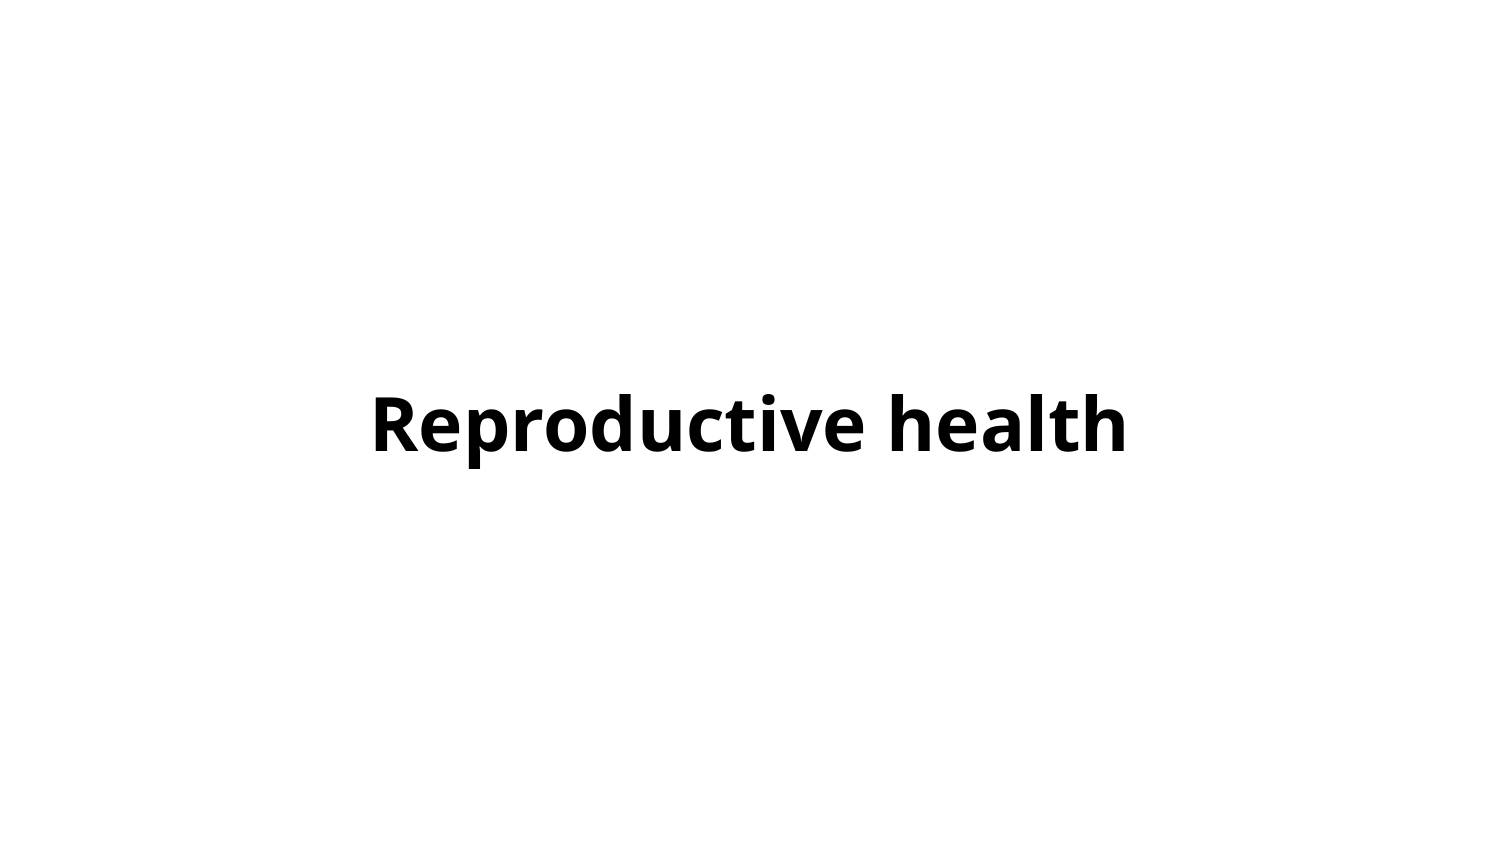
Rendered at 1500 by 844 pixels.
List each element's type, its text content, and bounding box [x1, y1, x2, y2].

title Reproductive health [51, 352, 1449, 491]
